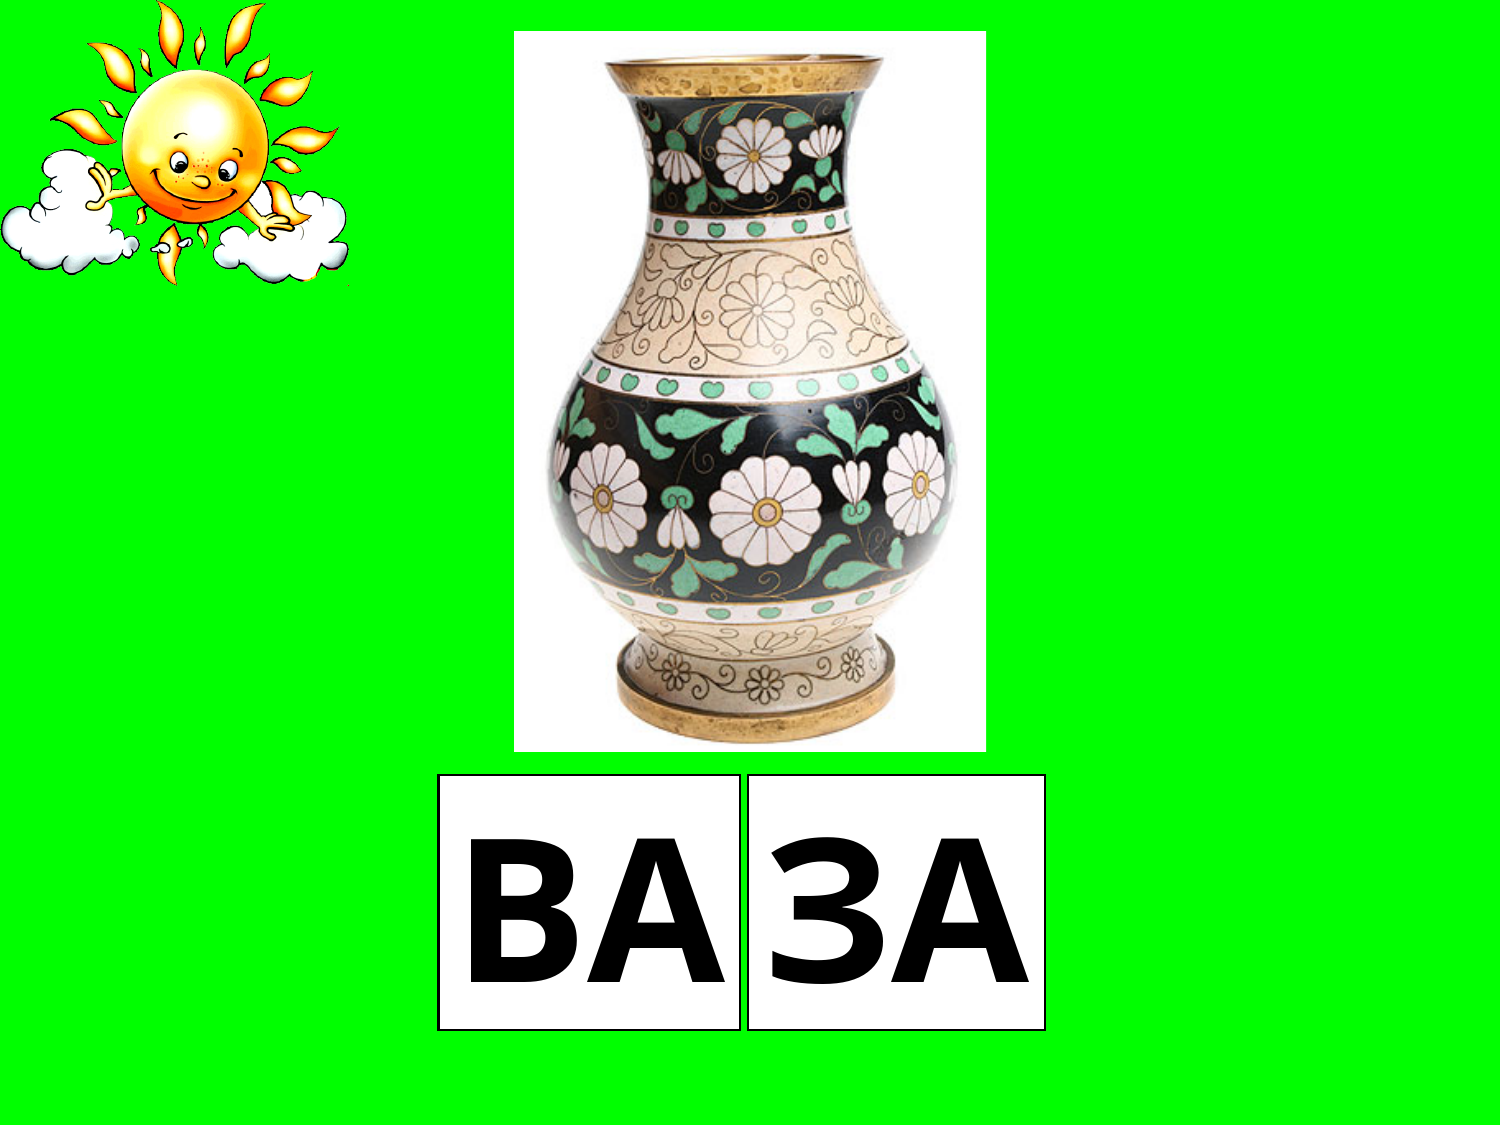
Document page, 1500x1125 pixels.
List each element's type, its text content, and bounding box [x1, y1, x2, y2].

picture [513, 30, 987, 752]
picture [0, 0, 349, 286]
text_box ЗА [747, 774, 1045, 1030]
text_box ВА [438, 774, 741, 1030]
